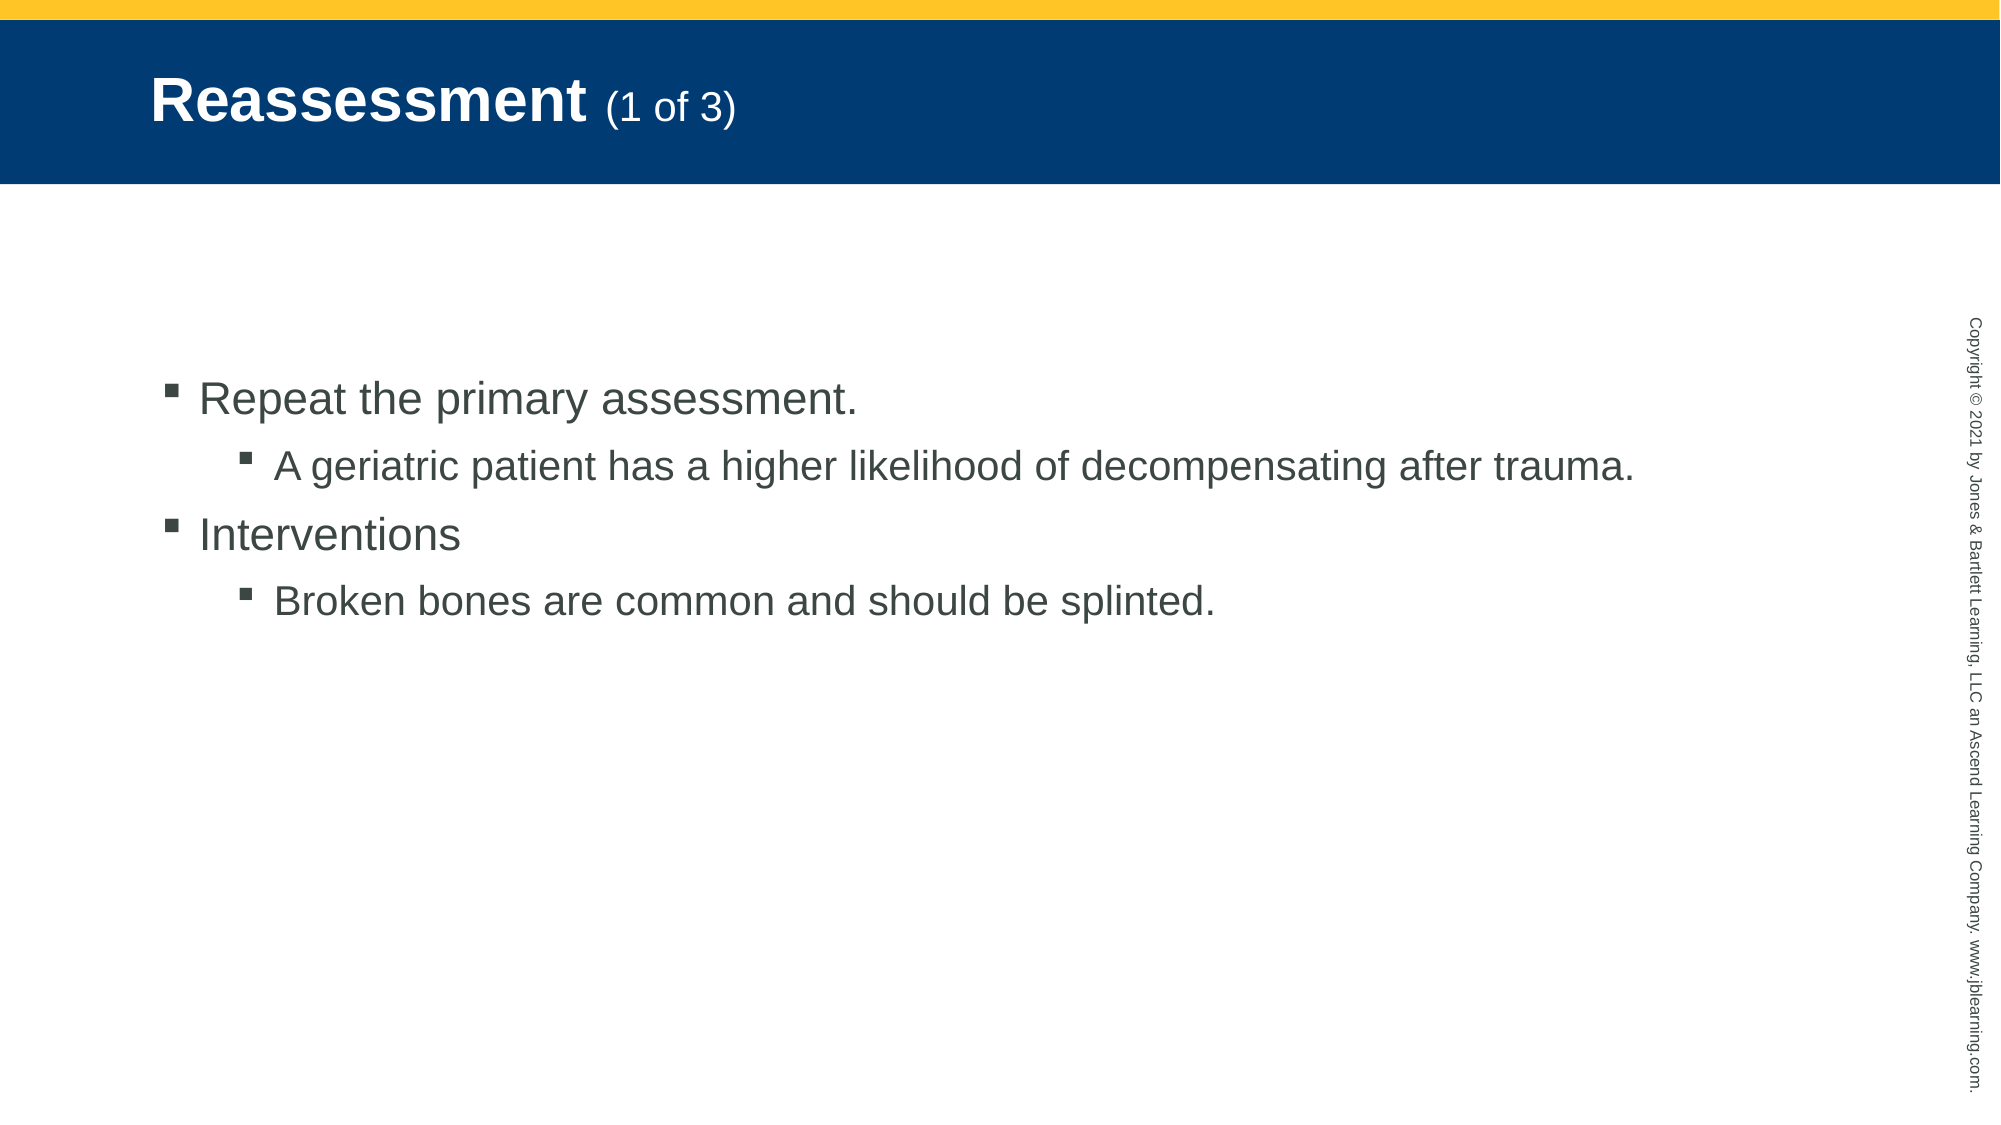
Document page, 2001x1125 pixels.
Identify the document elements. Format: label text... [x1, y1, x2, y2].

list Repeat the primary assessment. A geriatric patient has a higher likelihood of decompensating after trauma. Interventions Broken bones are common and should be splinted. [146, 361, 1859, 1016]
title Reassessment (1 of 3) [0, 19, 2000, 185]
